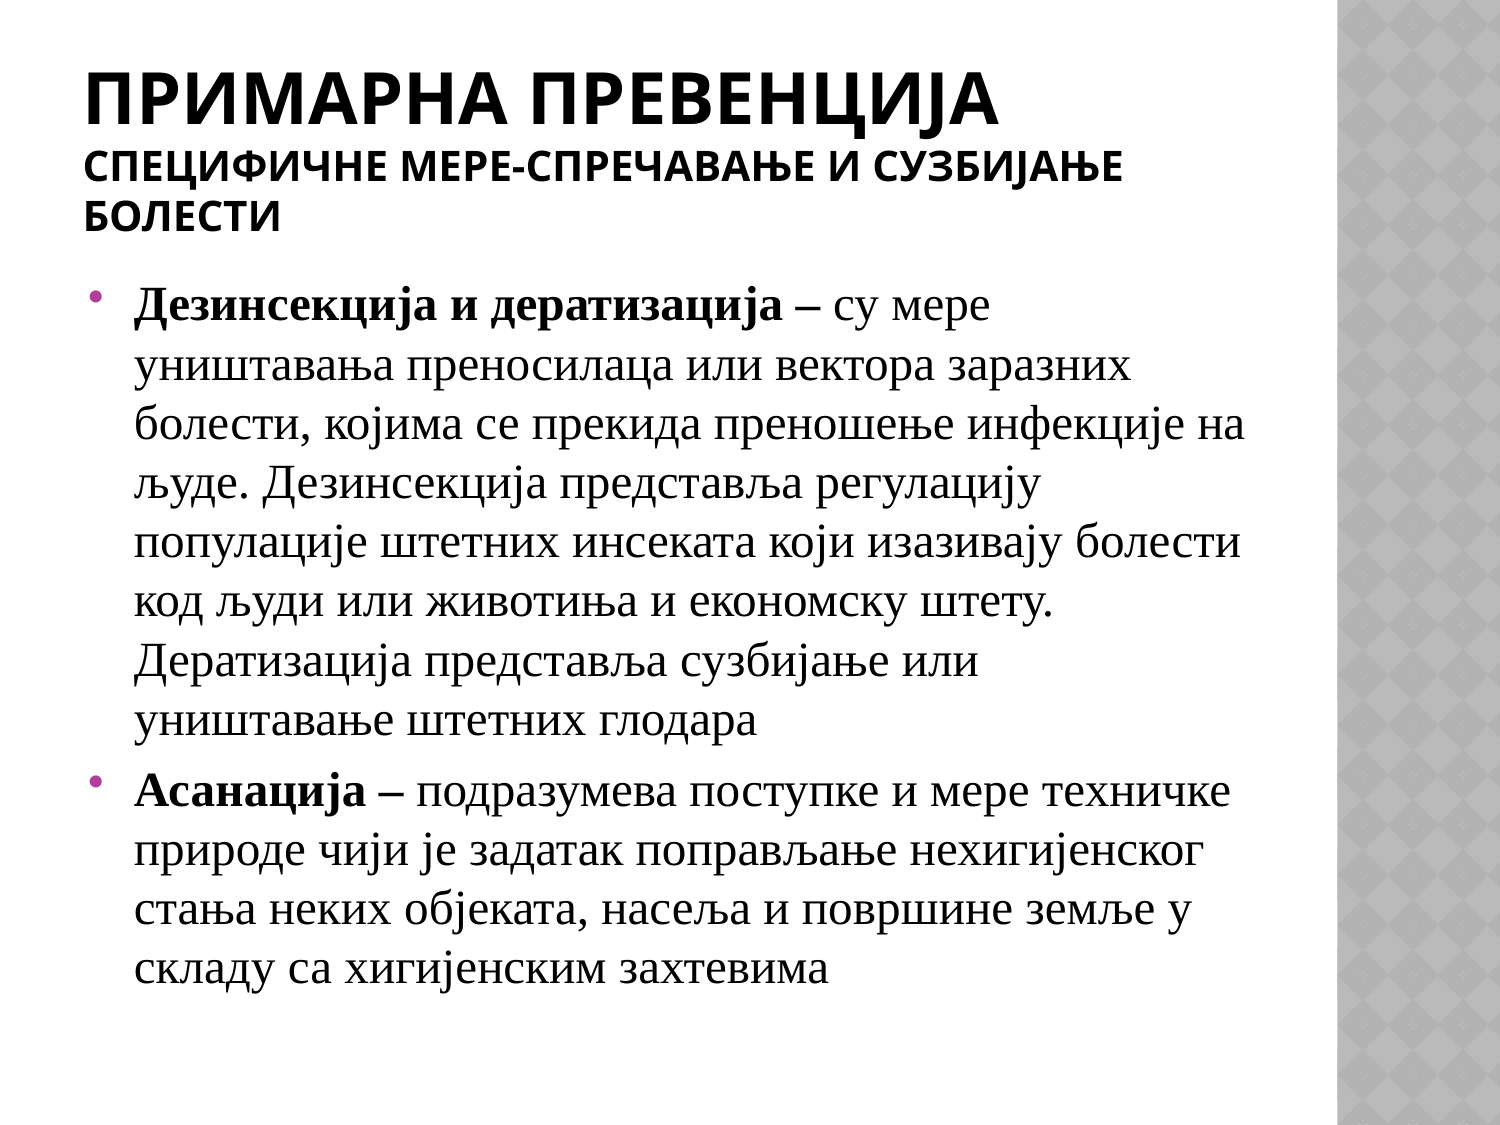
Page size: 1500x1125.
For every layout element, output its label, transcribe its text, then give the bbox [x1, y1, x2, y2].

list Дезинсекција и дератизација – су мере уништавања преносилаца или вектора заразних болести, којима се прекида преношење инфекције на људе. Дезинсекција представља регулацију популације штетних инсеката који изазивају болести код људи или животиња и економску штету. Дератизација представља сузбијање или уништавање штетних глодара Асанација – подразумева поступке и мере техничке природе чији је задатак поправљање нехигијенског стања неких објеката, насеља и површине земље у складу са хигијенским захтевима [75, 264, 1263, 1059]
title Примарна превенција Специфичне мере-спречавање и сузбијање болести [75, 52, 1263, 240]
